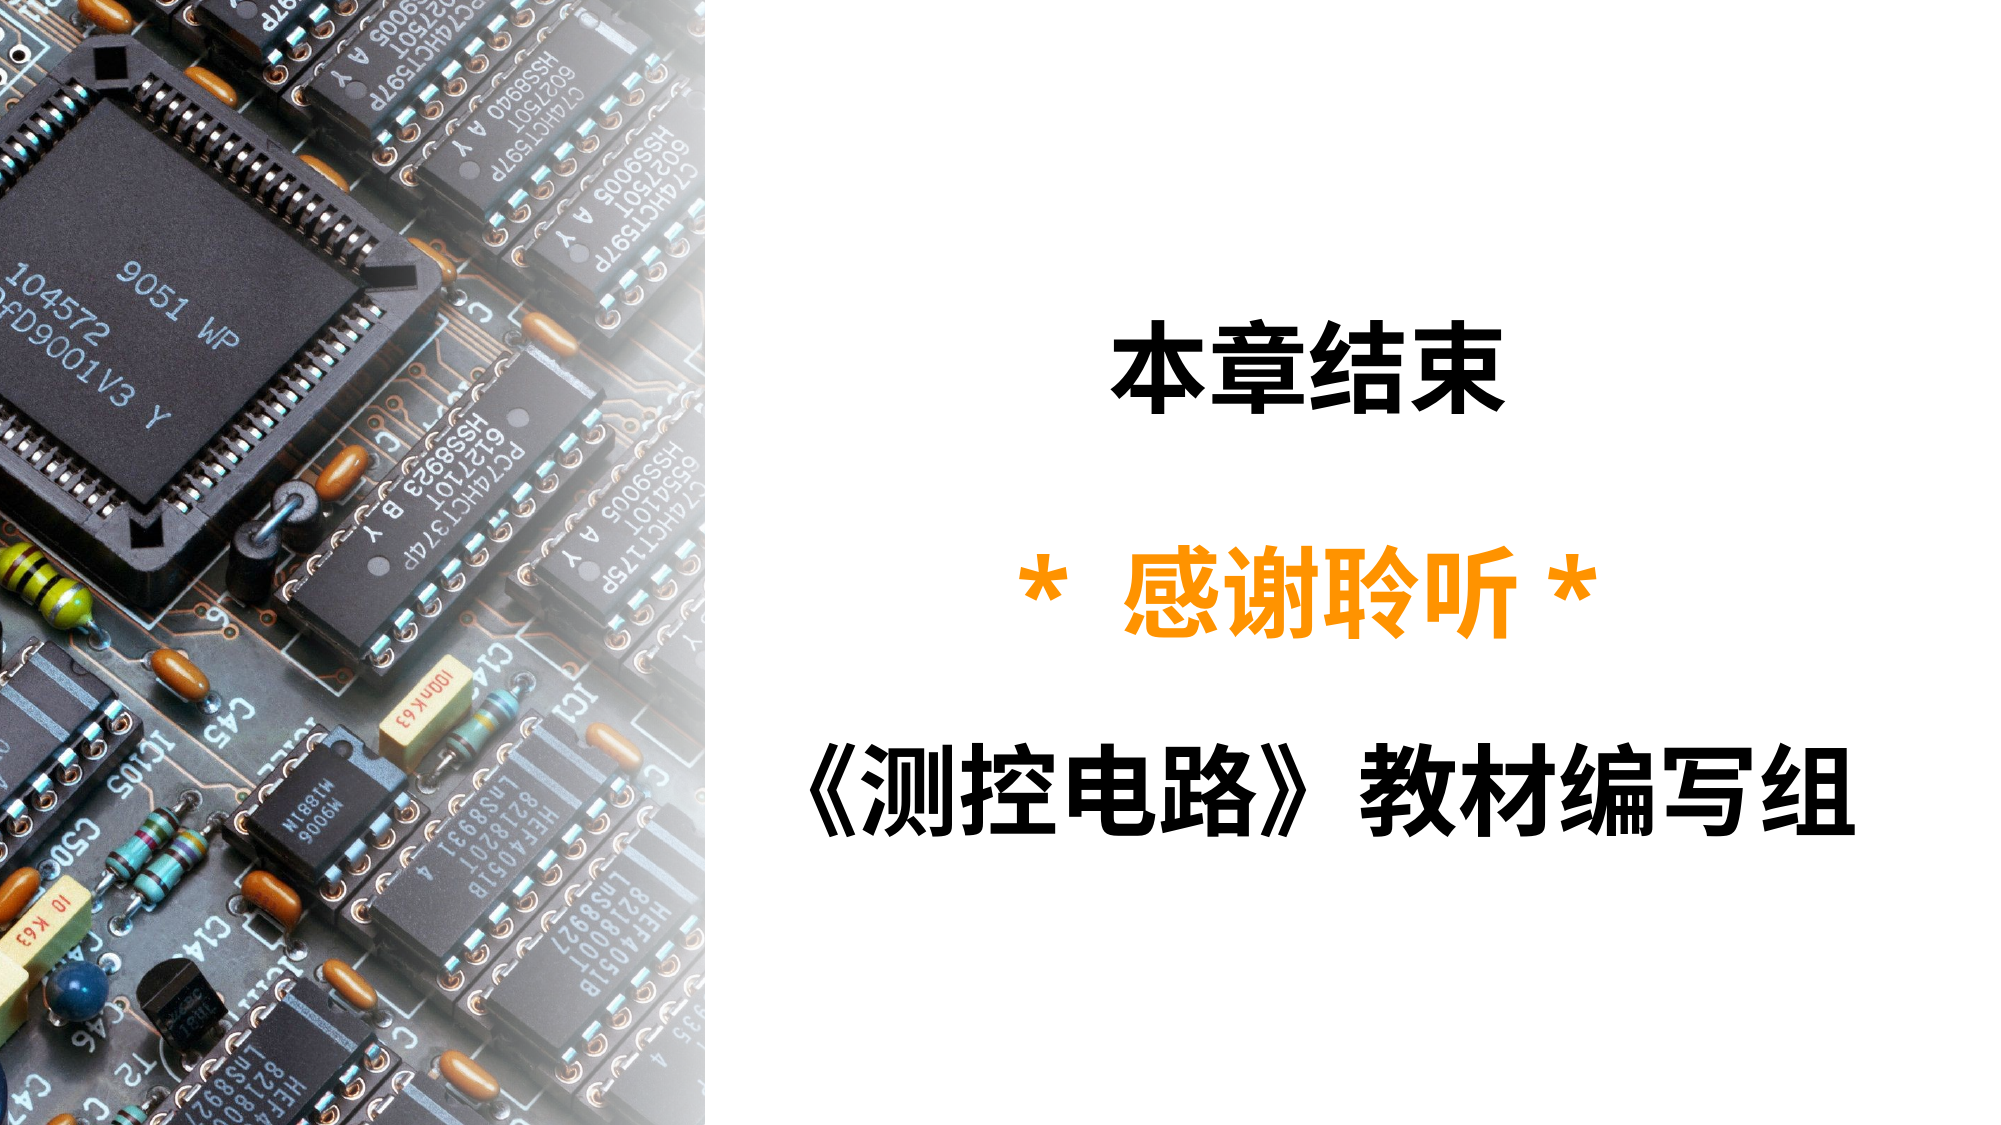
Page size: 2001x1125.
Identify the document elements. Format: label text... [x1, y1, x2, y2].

picture [0, 0, 705, 1125]
text_box 《测控电路》教材编写组 [743, 734, 1874, 857]
title 本章结束 [705, 299, 1917, 447]
text_box * 感谢聆听* [1002, 522, 1615, 658]
